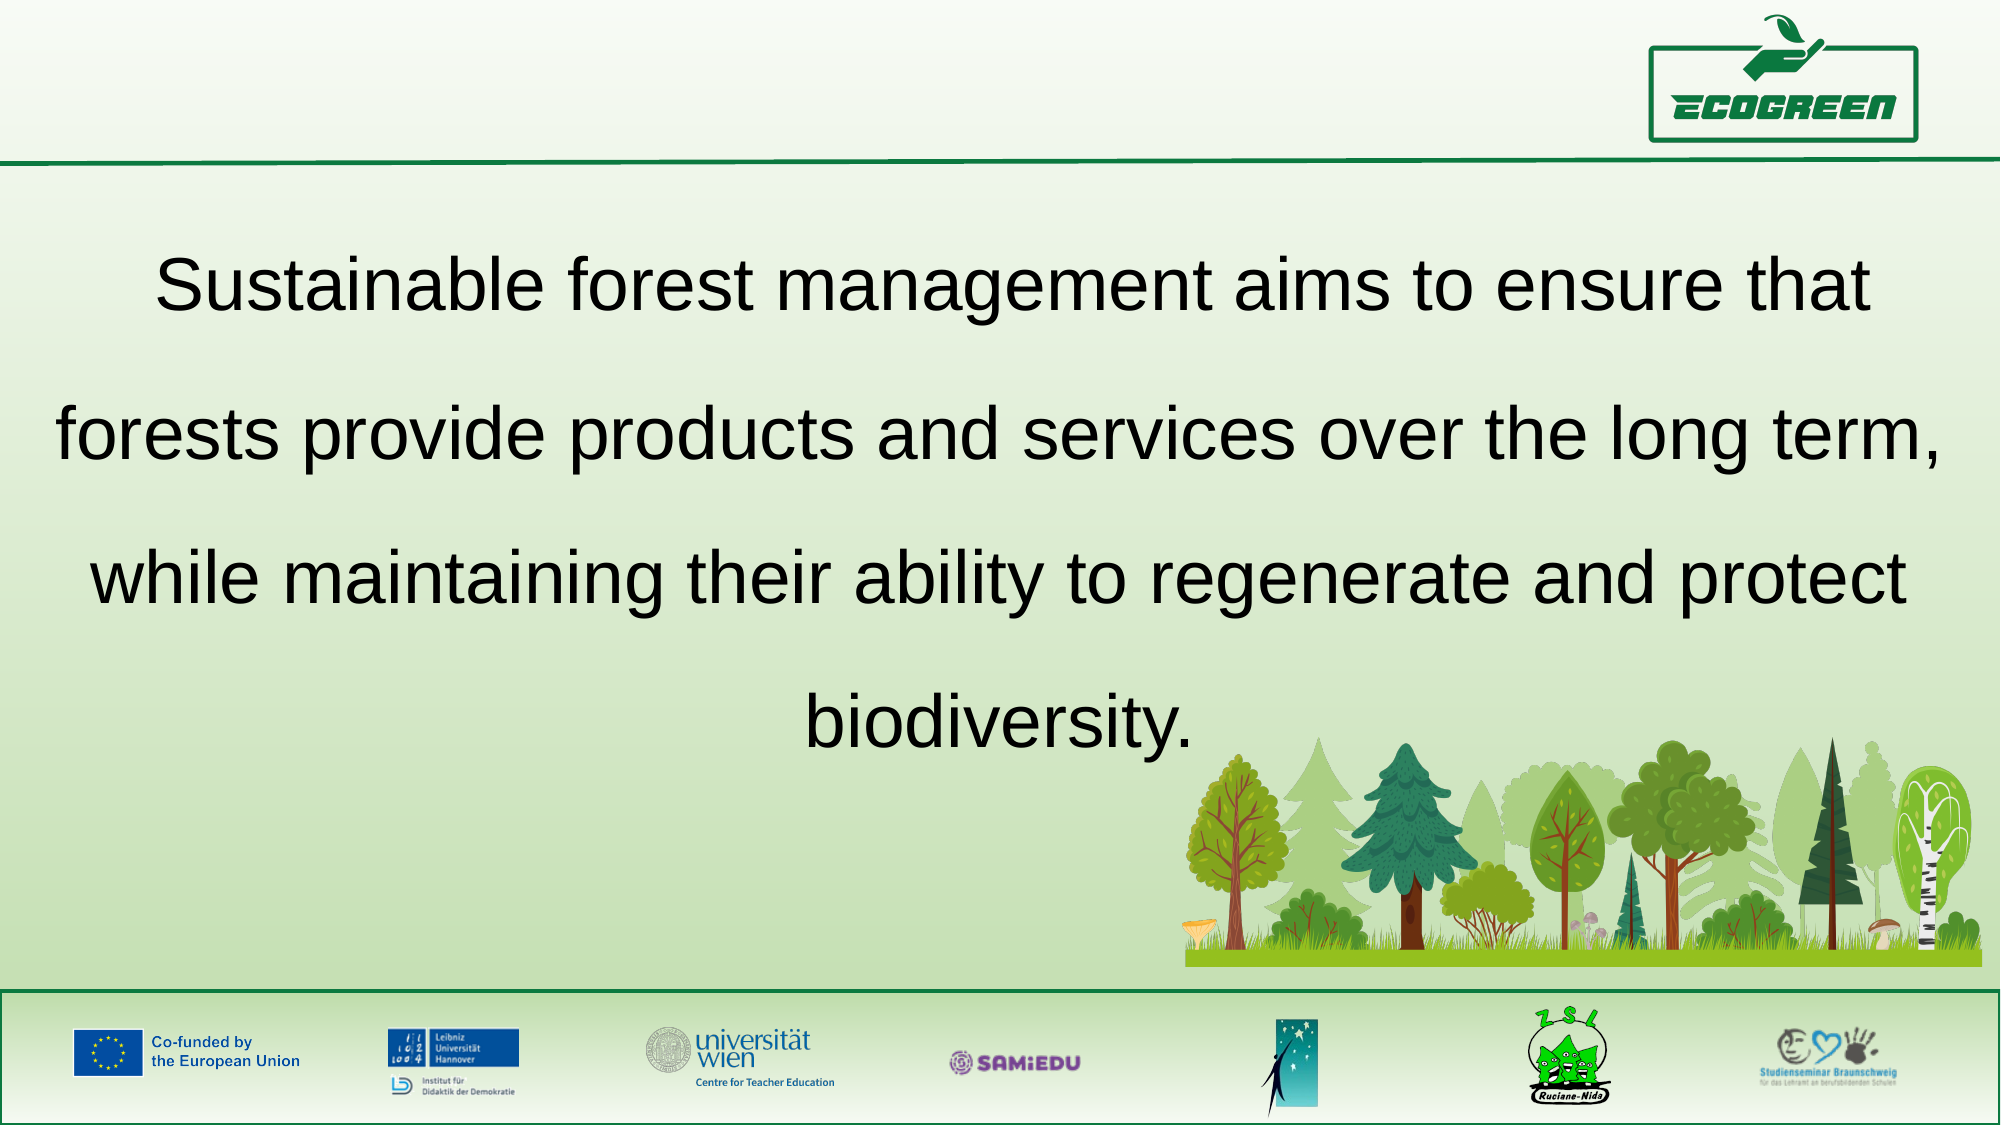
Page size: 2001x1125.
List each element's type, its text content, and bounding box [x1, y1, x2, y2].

picture [1755, 1022, 1902, 1091]
text_box [1182, 737, 1983, 968]
text_box Sustainable forest management aims to ensure that forests provide products and services over the long term, while maintaining their ability to regenerate and protect biodiversity. [30, 187, 1970, 763]
picture [646, 1027, 834, 1086]
picture [945, 1047, 1087, 1079]
picture [1259, 1018, 1330, 1125]
picture [1528, 1006, 1611, 1105]
picture [1639, 0, 1928, 157]
picture [71, 1027, 317, 1079]
picture [388, 1022, 519, 1103]
